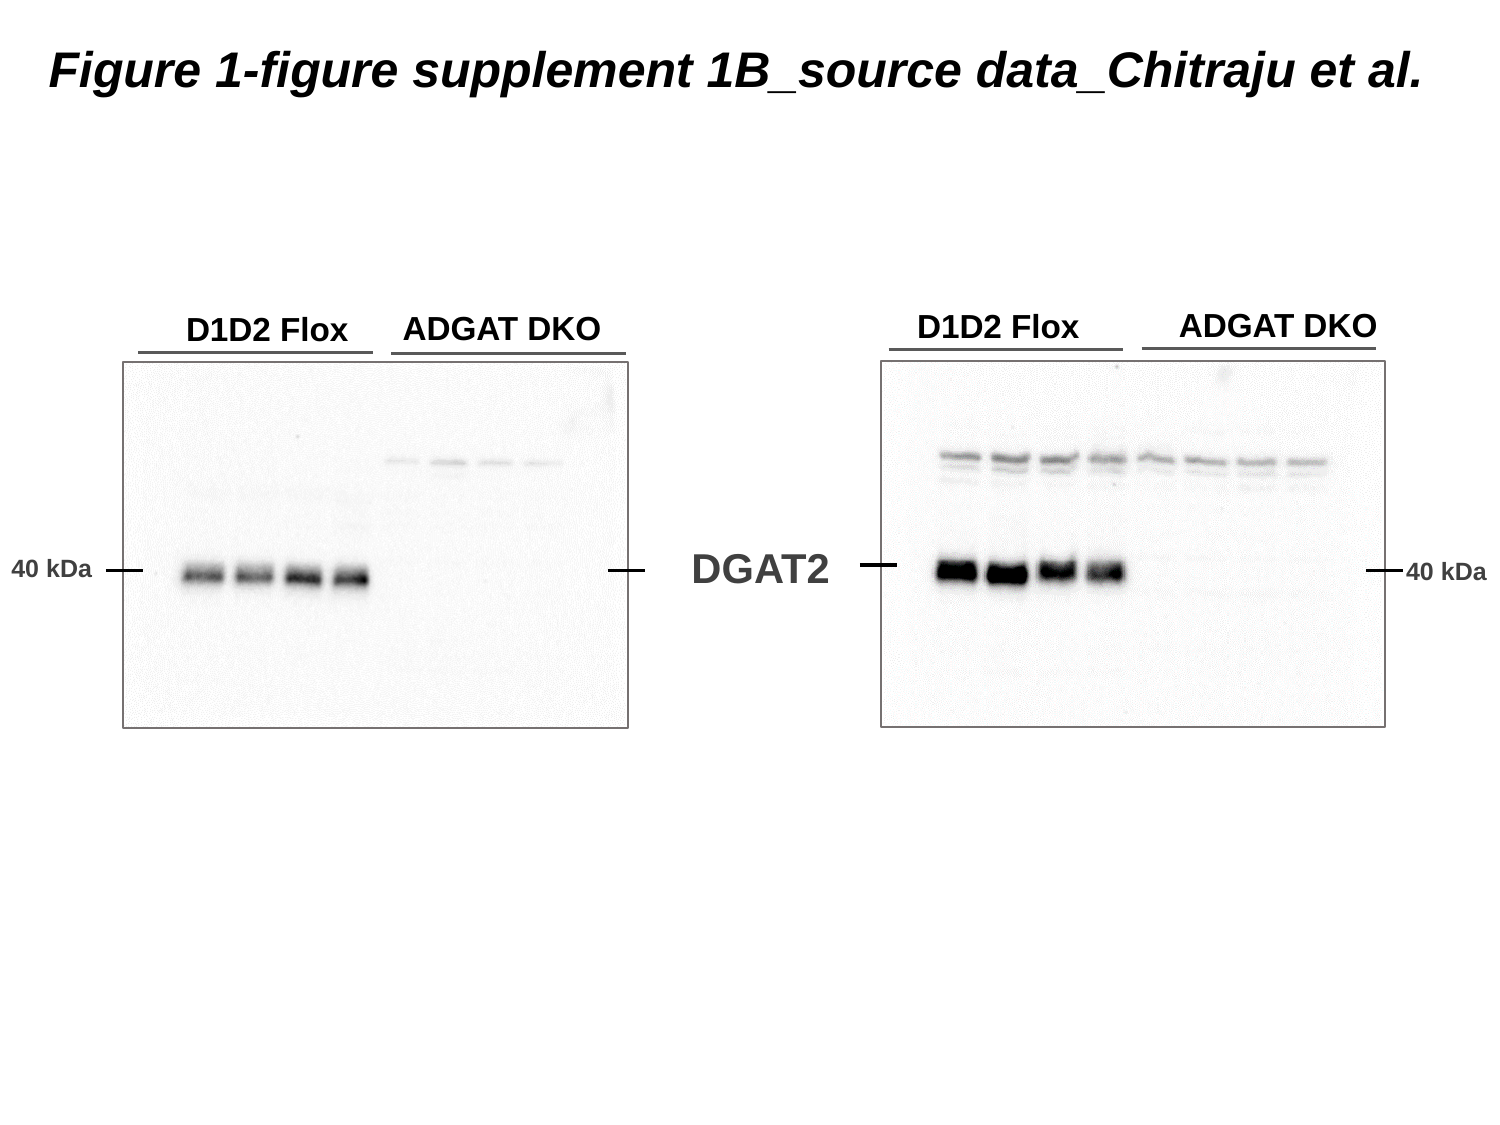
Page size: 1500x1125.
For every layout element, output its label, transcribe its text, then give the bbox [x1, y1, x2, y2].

text_box D1D2 Flox [152, 301, 382, 356]
text_box ADGAT DKO [383, 300, 620, 355]
text_box ADGAT DKO [1160, 296, 1397, 352]
text_box D1D2 Flox [884, 297, 1113, 353]
text_box 40 kDa [1384, 548, 1500, 593]
picture [123, 363, 627, 728]
text_box 40 kDa [0, 545, 107, 590]
text_box DGAT2 [671, 534, 850, 599]
text_box Figure 1-figure supplement 1B_source data_Chitraju et al. [33, 29, 1470, 105]
picture [882, 361, 1384, 726]
